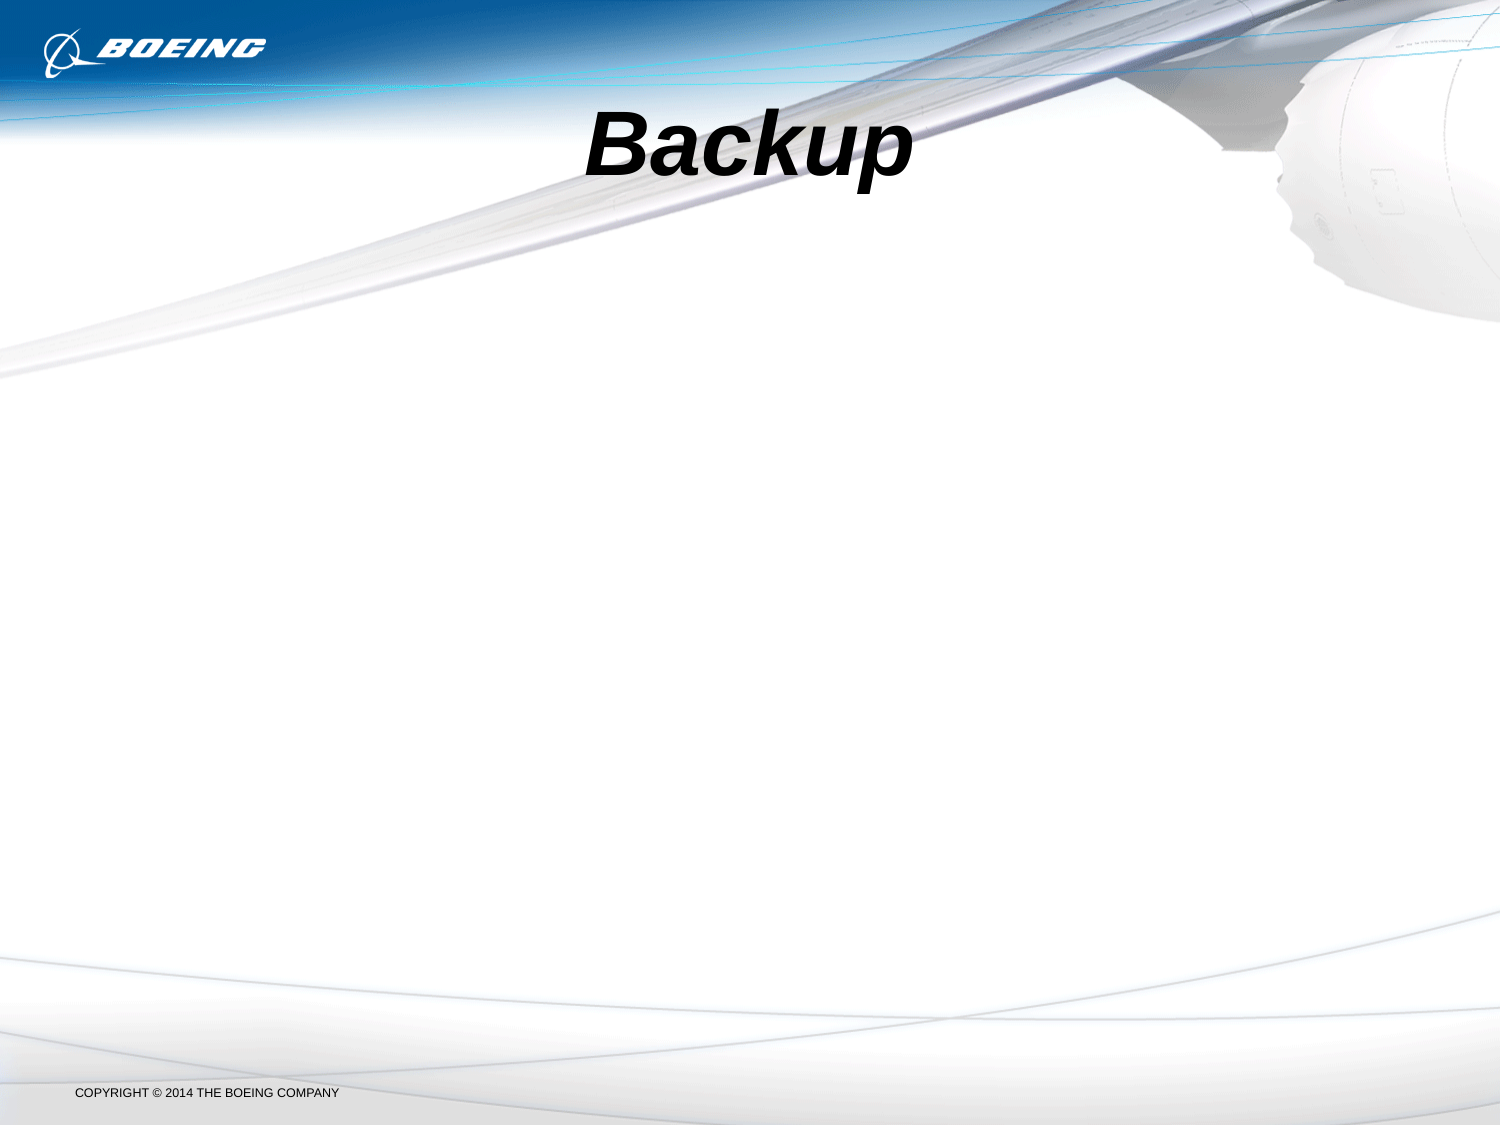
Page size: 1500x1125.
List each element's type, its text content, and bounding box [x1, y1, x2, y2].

title Backup [74, 44, 1426, 233]
picture [0, 0, 1500, 1125]
